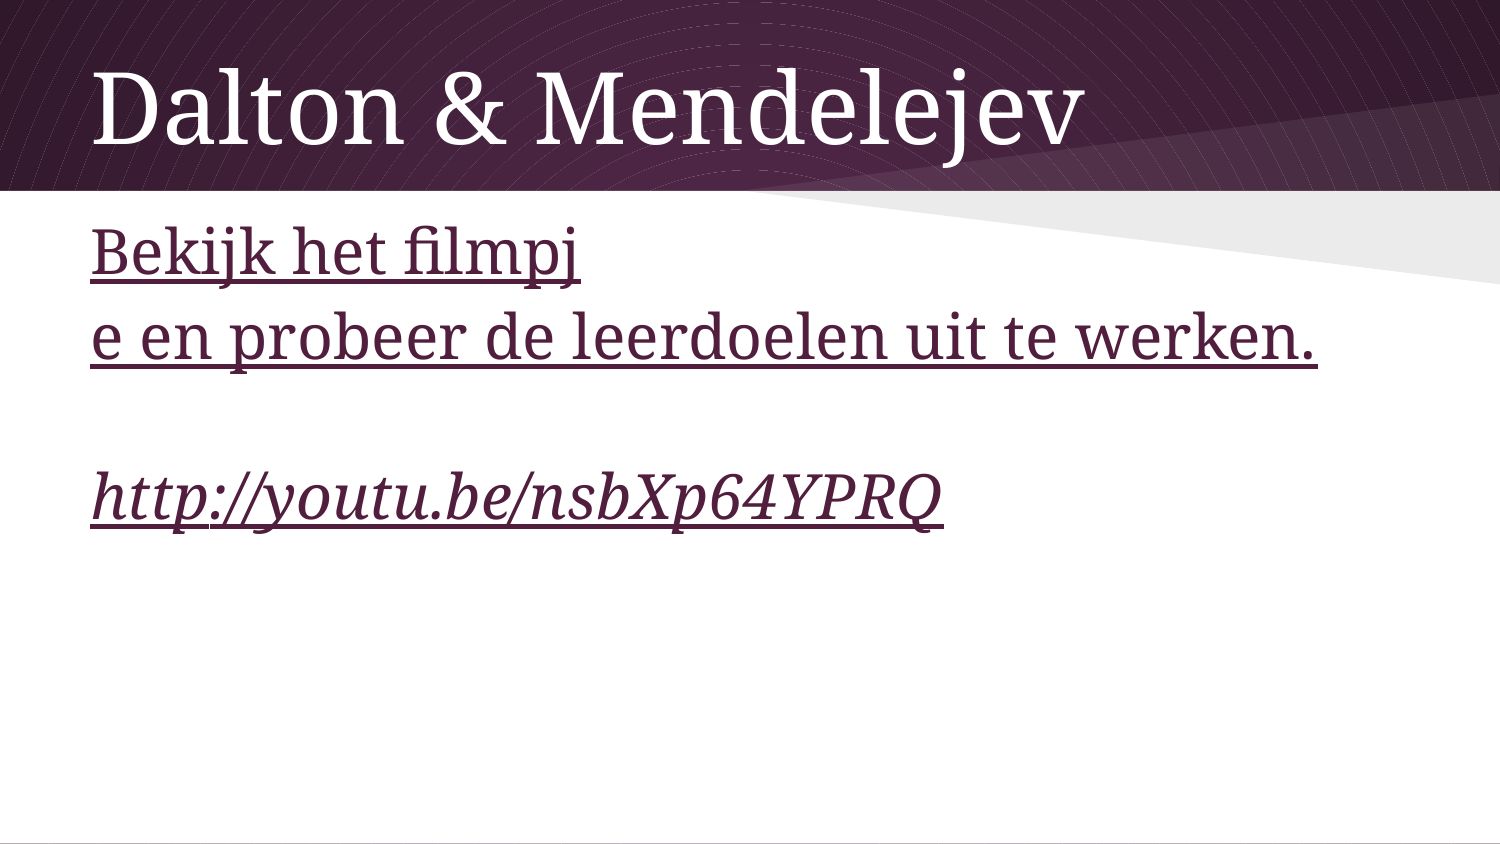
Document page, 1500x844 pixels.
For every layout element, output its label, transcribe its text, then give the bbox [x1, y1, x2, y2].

list Bekijk het filmpje en probeer de leerdoelen uit te werken. http://youtu.be/nsbXp64YPRQ [75, 196, 1425, 808]
title Dalton & Mendelejev [75, 33, 1425, 175]
